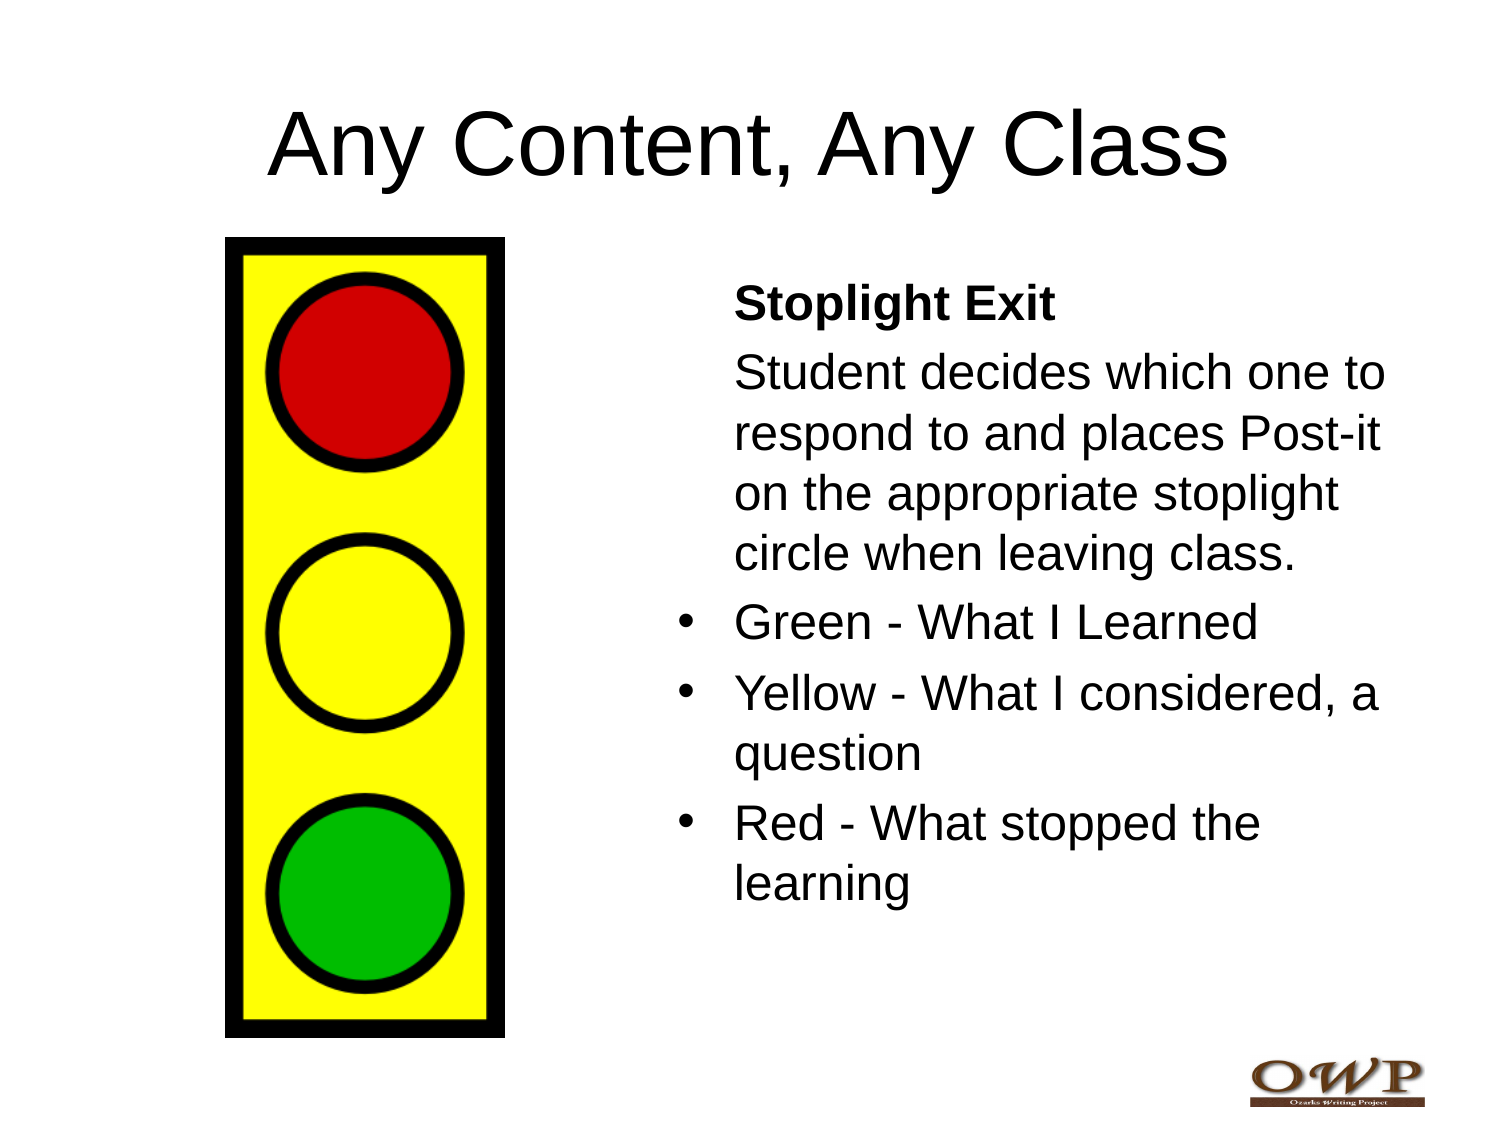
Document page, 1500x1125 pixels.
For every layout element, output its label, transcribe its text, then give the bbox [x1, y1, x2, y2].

picture [1250, 1055, 1426, 1108]
picture [224, 237, 505, 1038]
title Any Content, Any Class [74, 44, 1426, 233]
list Stoplight Exit Student decides which one to respond to and places Post-it on the appropriate stoplight circle when leaving class. Green - What I Learned Yellow - What I considered, a question Red - What stopped the learning [662, 262, 1426, 1006]
